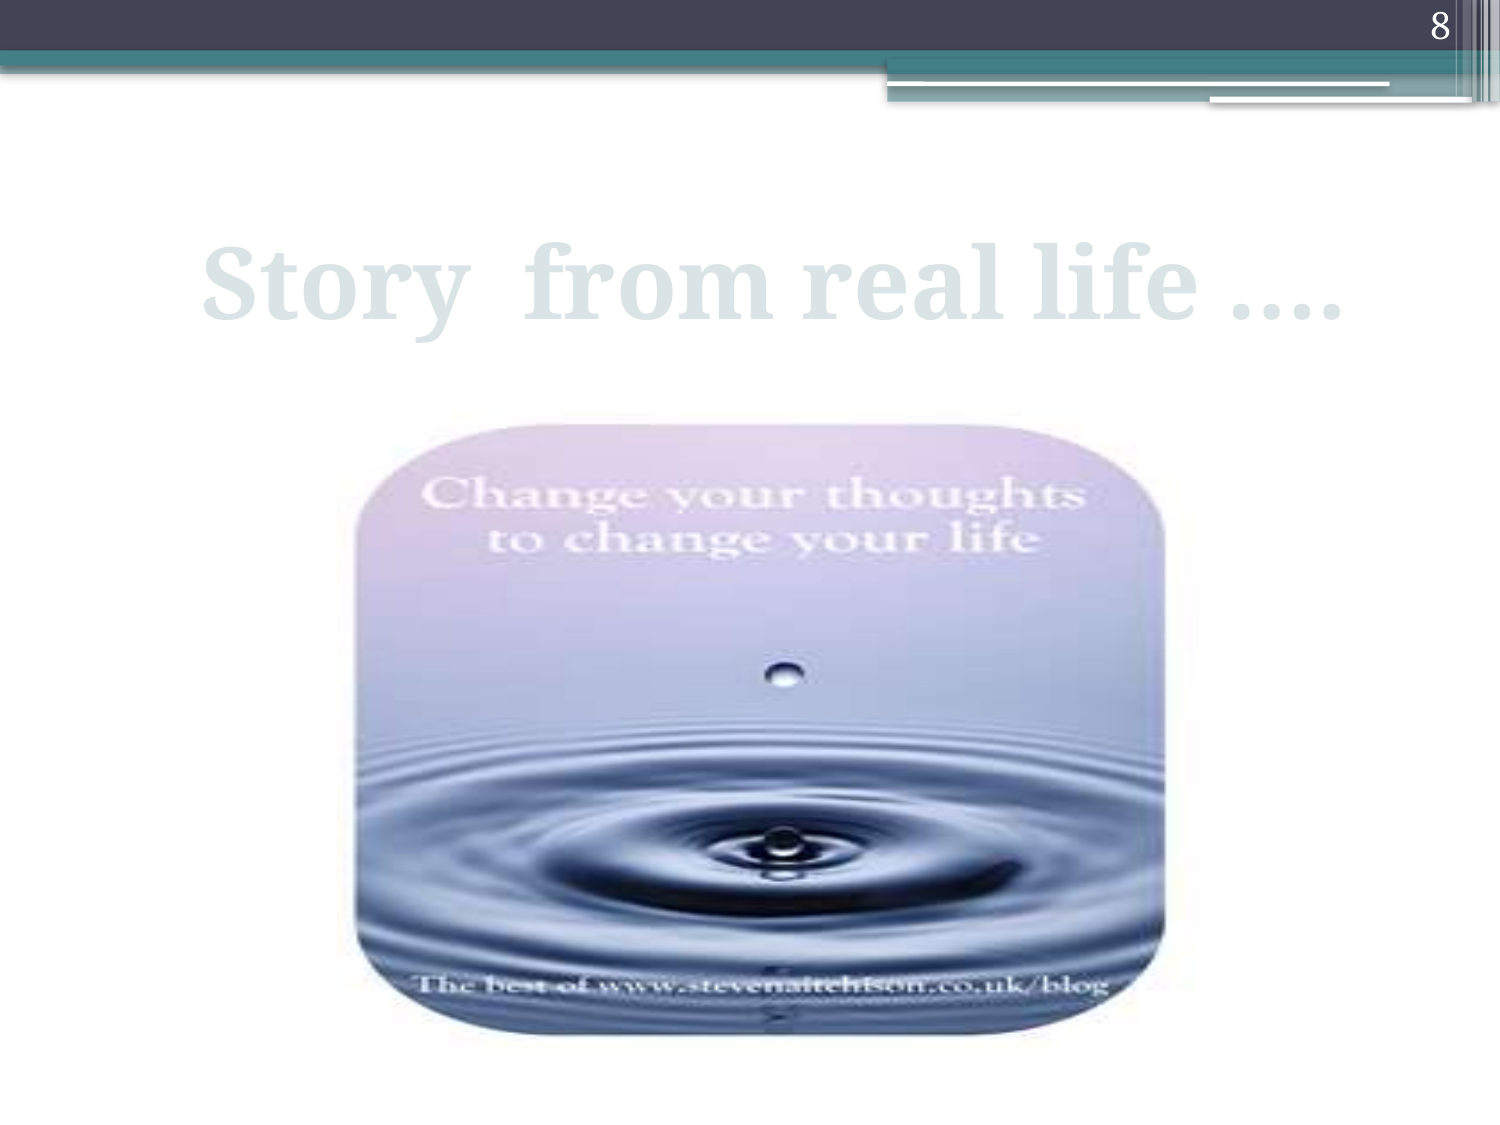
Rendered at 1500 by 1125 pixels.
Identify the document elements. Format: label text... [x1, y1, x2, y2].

text_box Story from real life …. [186, 212, 1363, 348]
picture [337, 412, 1213, 1051]
slide_number 8 [1341, 0, 1466, 61]
